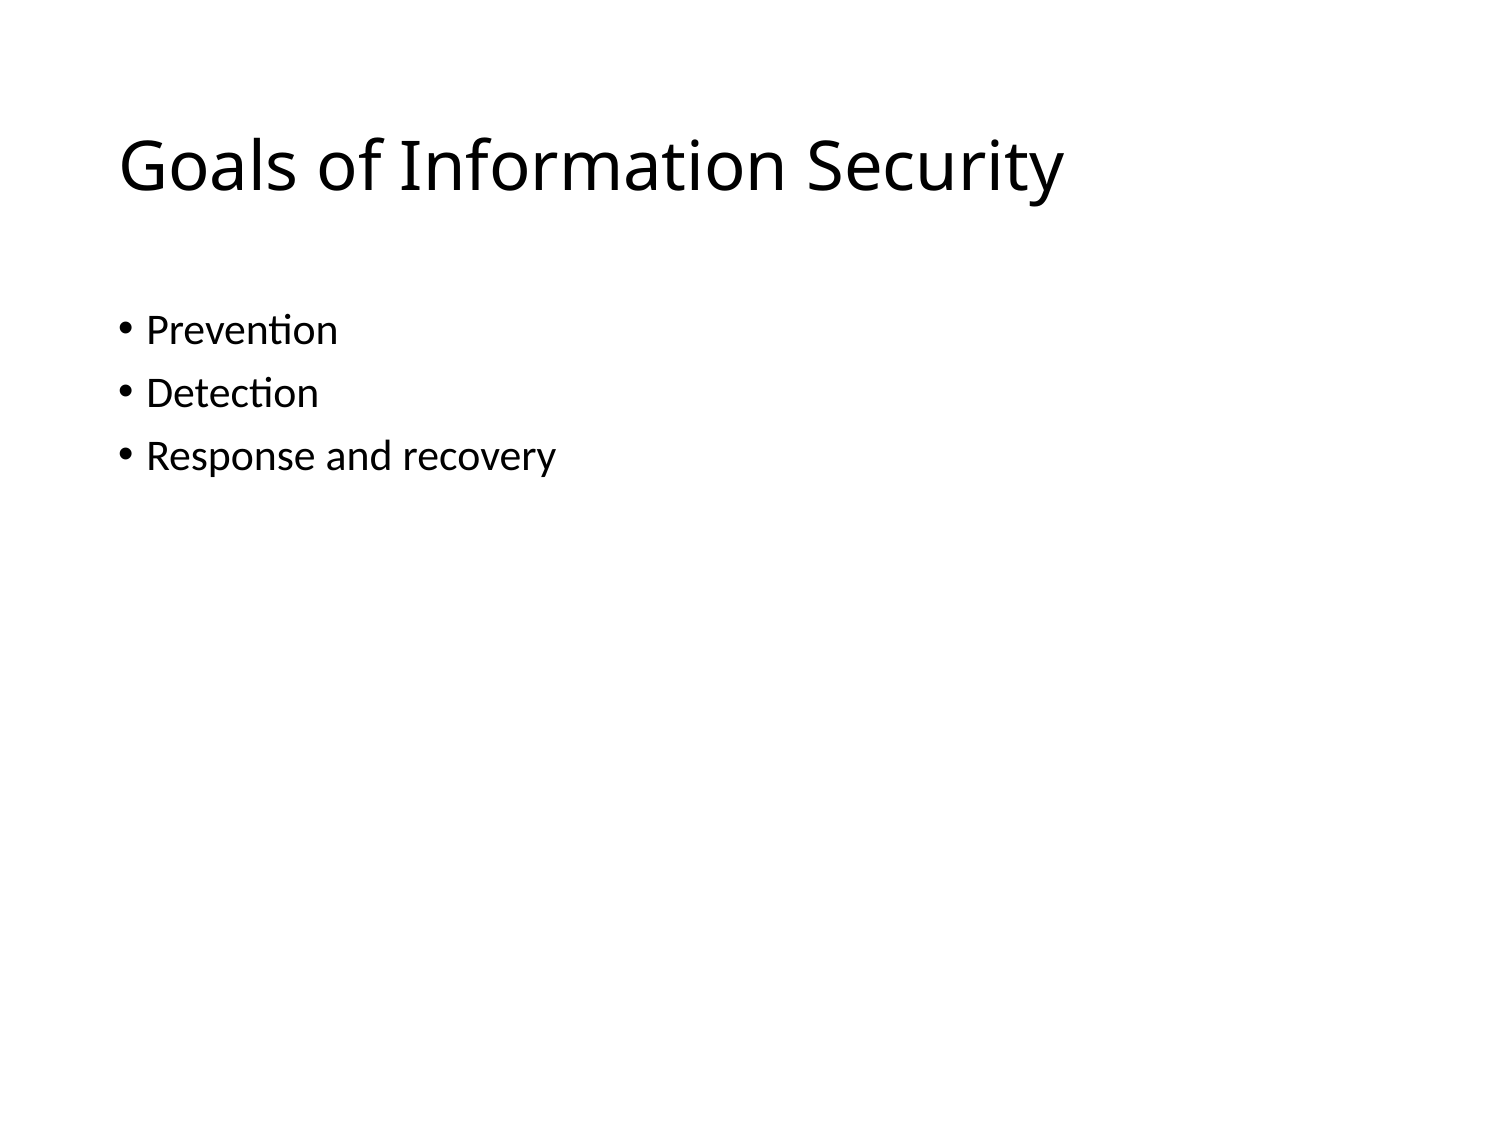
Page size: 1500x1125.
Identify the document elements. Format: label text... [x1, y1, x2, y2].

title Goals of Information Security [103, 59, 1397, 278]
list Prevention Detection Response and recovery [103, 299, 1397, 1014]
